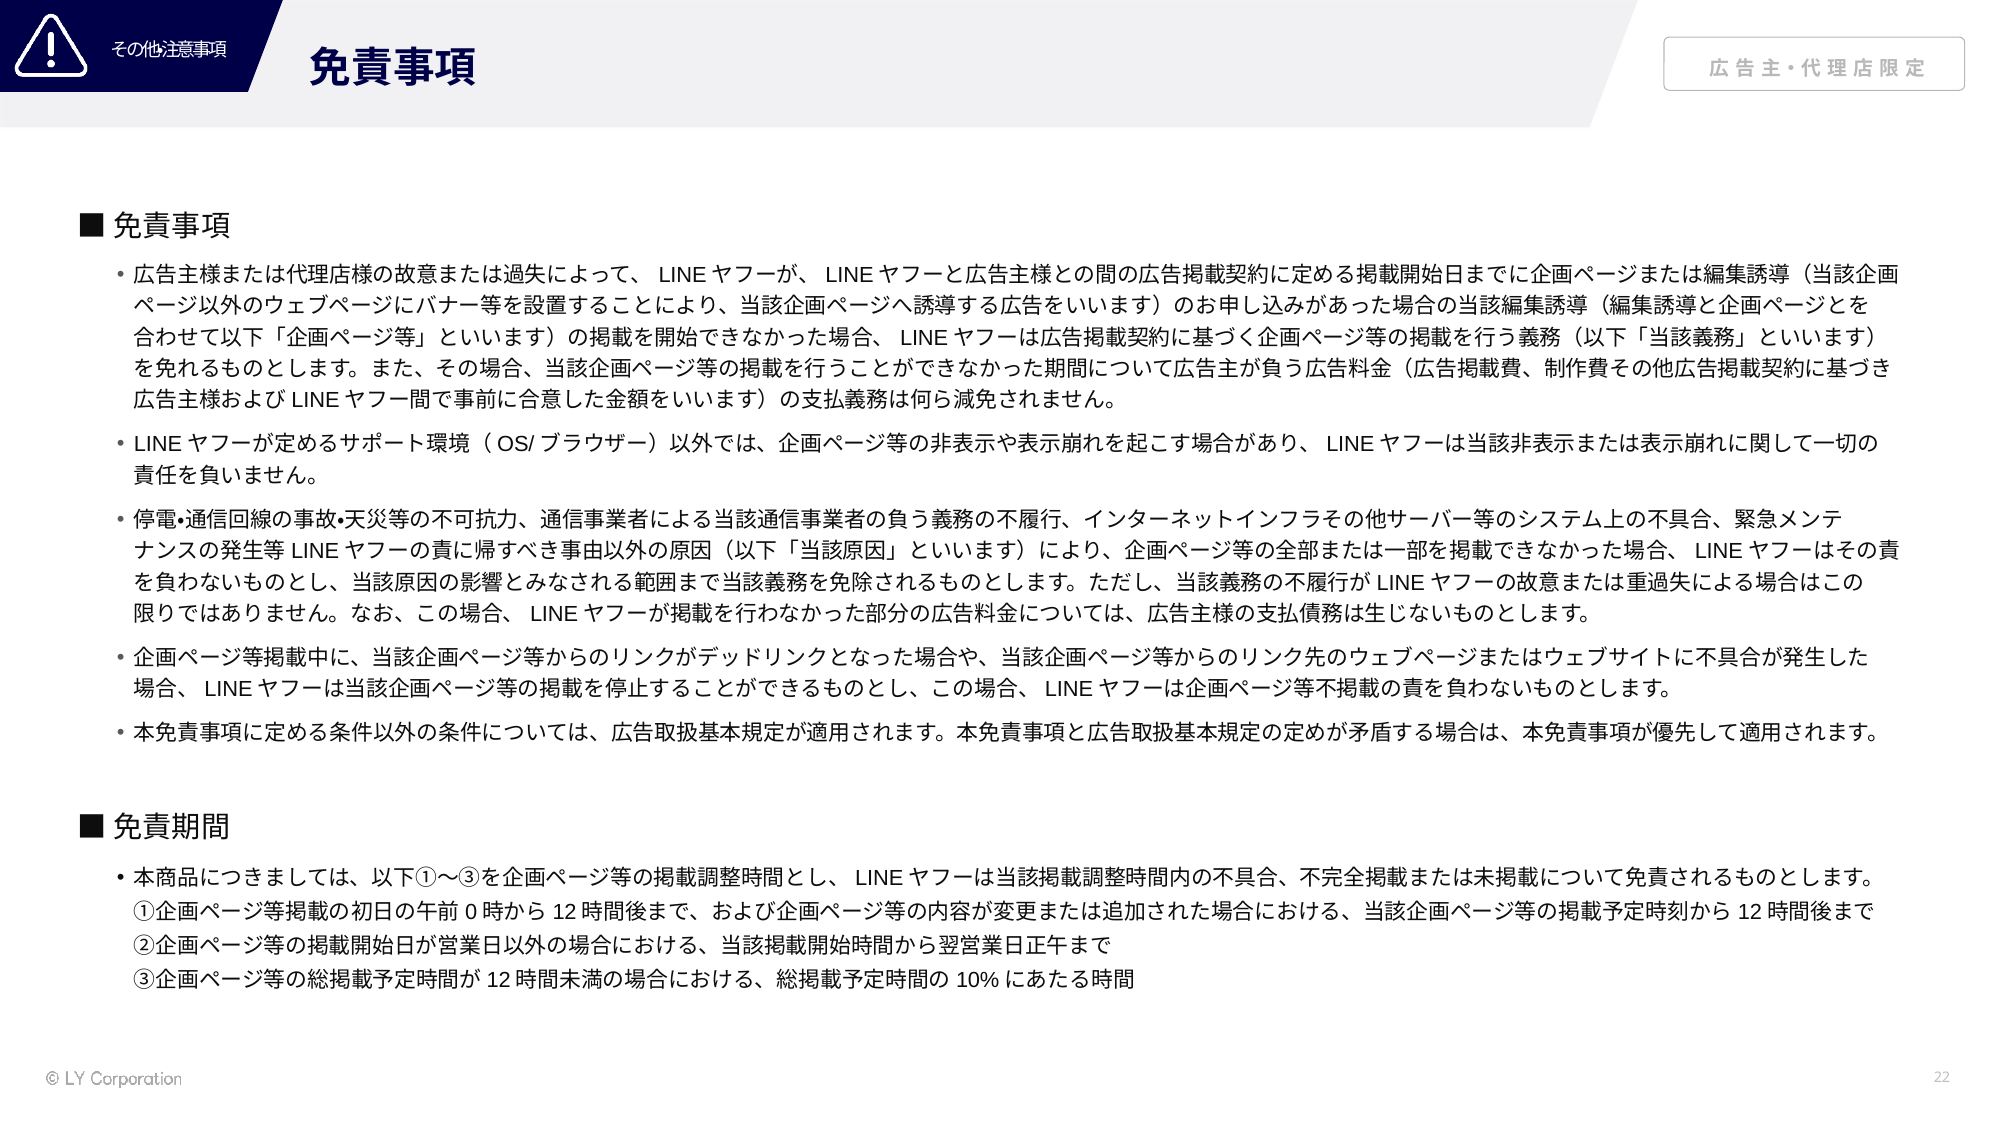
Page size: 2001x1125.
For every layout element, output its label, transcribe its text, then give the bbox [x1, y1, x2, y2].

text_box その他・注意事項 [97, 13, 240, 81]
text_box ■免責事項 広告主様または代理店様の故意または過失によって、LINEヤフーが、LINEヤフーと広告主様との間の広告掲載契約に定める掲載開始日までに企画ページまたは編集誘導（当該企画 ページ以外のウェブページにバナー等を設置することにより、当該企画ページへ誘導する広告をいいます）のお申し込みがあった場合の当該編集誘導（編集誘導と企画ページとを 合わせて以下「企画ページ等」といいます）の掲載を開始できなかった場合、LINEヤフーは広告掲載契約に基づく企画ページ等の掲載を行う義務（以下「当該義務」といいます） を免れるものとします。また、その場合、当該企画ページ等の掲載を行うことができなかった期間について広告主が負う広告料金（広告掲載費、制作費その他広告掲載契約に基づき 広告主様およびLINEヤフー間で事前に合意した金額をいいます）の支払義務は何ら減免されません。 LINEヤフーが定めるサポート環境（OS/ブラウザー）以外では、企画ページ等の非表示や表示崩れを起こす場合があり、LINEヤフーは当該非表示または表示崩れに関して一切の 責任を負いません。 停電・通信回線の事故・天災等の不可抗力、通信事業者による当該通信事業者の負う義務の不履行、インターネットインフラその他サーバー等のシステム上の不具合、緊急メンテ ナンスの発生等LINEヤフーの責に帰すべき事由以外の原因（以下「当該原因」といいます）により、企画ページ等の全部または一部を掲載できなかった場合、LINEヤフーはその責 を負わないものとし、当該原因の影響とみなされる範囲まで当該義務を免除されるものとします。ただし、当該義務の不履行がLINEヤフーの故意または重過失による場合はこの 限りではありません。なお、この場合、LINEヤフーが掲載を行わなかった部分の広告料金については、広告主様の支払債務は生じないものとします。 企画ページ等掲載中に、当該企画ページ等からのリンクがデッドリンクとなった場合や、当該企画ページ等からのリンク先のウェブページまたはウェブサイトに不具合が発生した 場合、LINEヤフーは当該企画ページ等の掲載を停止することができるものとし、この場合、LINEヤフーは企画ページ等不掲載の責を負わないものとします。 本免責事項に定める条件以外の条件については、広告取扱基本規定が適用されます。本免責事項と広告取扱基本規定の定めが矛盾する場合は、本免責事項が優先して適用されます。 ■免責期間 本商品につきましては、以下①～③を企画ページ等の掲載調整時間とし、LINEヤフーは当該掲載調整時間内の不具合、不完全掲載または未掲載について免責されるものとします。 ①企画ページ等掲載の初日の午前0時から12時間後まで、および企画ページ等の内容が変更または追加された場合における、当該企画ページ等の掲載予定時刻から12時間後まで ②企画ページ等の掲載開始日が営業日以外の場合における、当該掲載開始時間から翌営業日正午まで ③企画ページ等の総掲載予定時間が12時間未満の場合における、総掲載予定時間の10%にあたる時間 [62, 198, 1922, 1054]
picture [8, 4, 92, 88]
picture [46, 1071, 181, 1088]
list 免責事項 [309, 41, 1645, 97]
